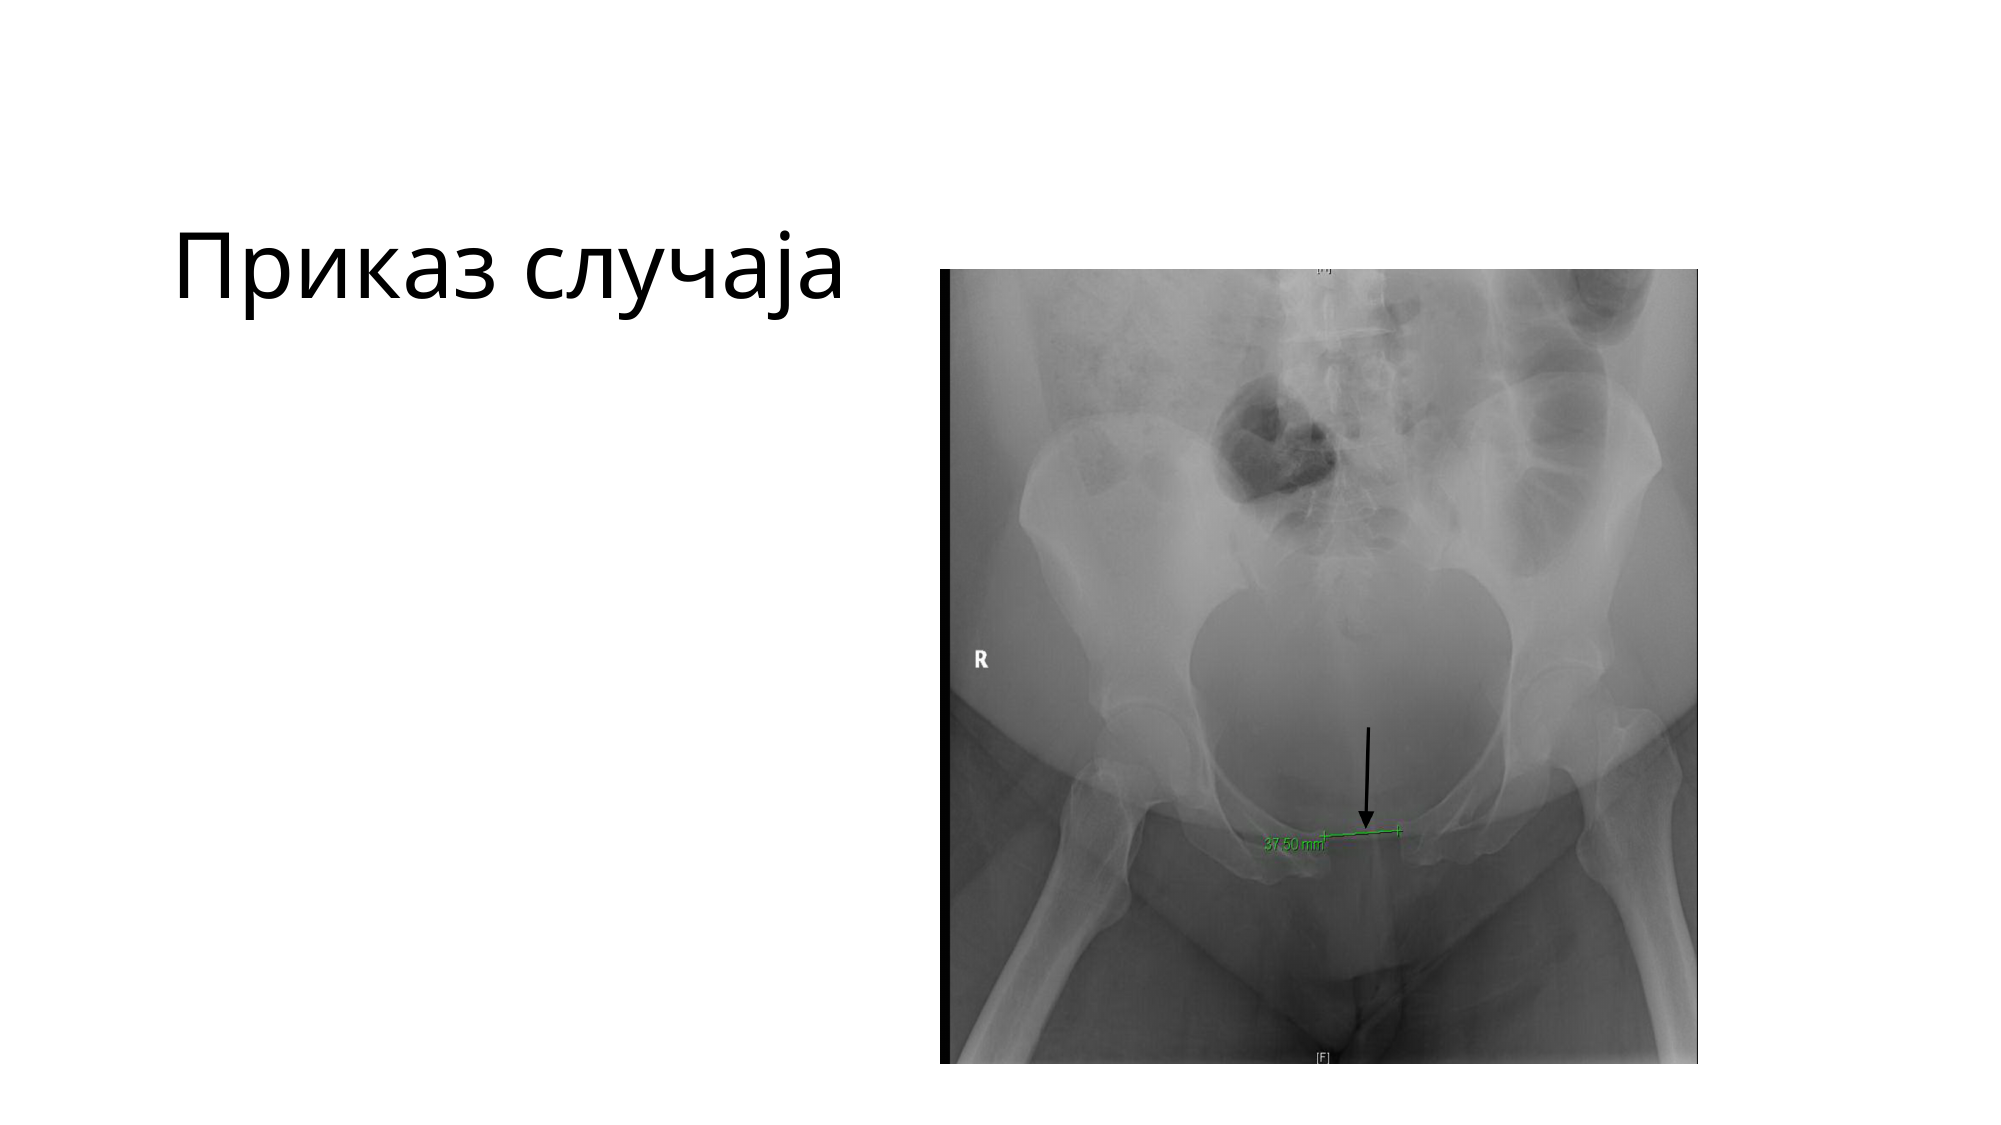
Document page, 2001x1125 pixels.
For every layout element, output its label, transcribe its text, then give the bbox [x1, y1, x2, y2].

picture [940, 269, 1698, 1064]
title Приказ случаја [156, 160, 1882, 379]
